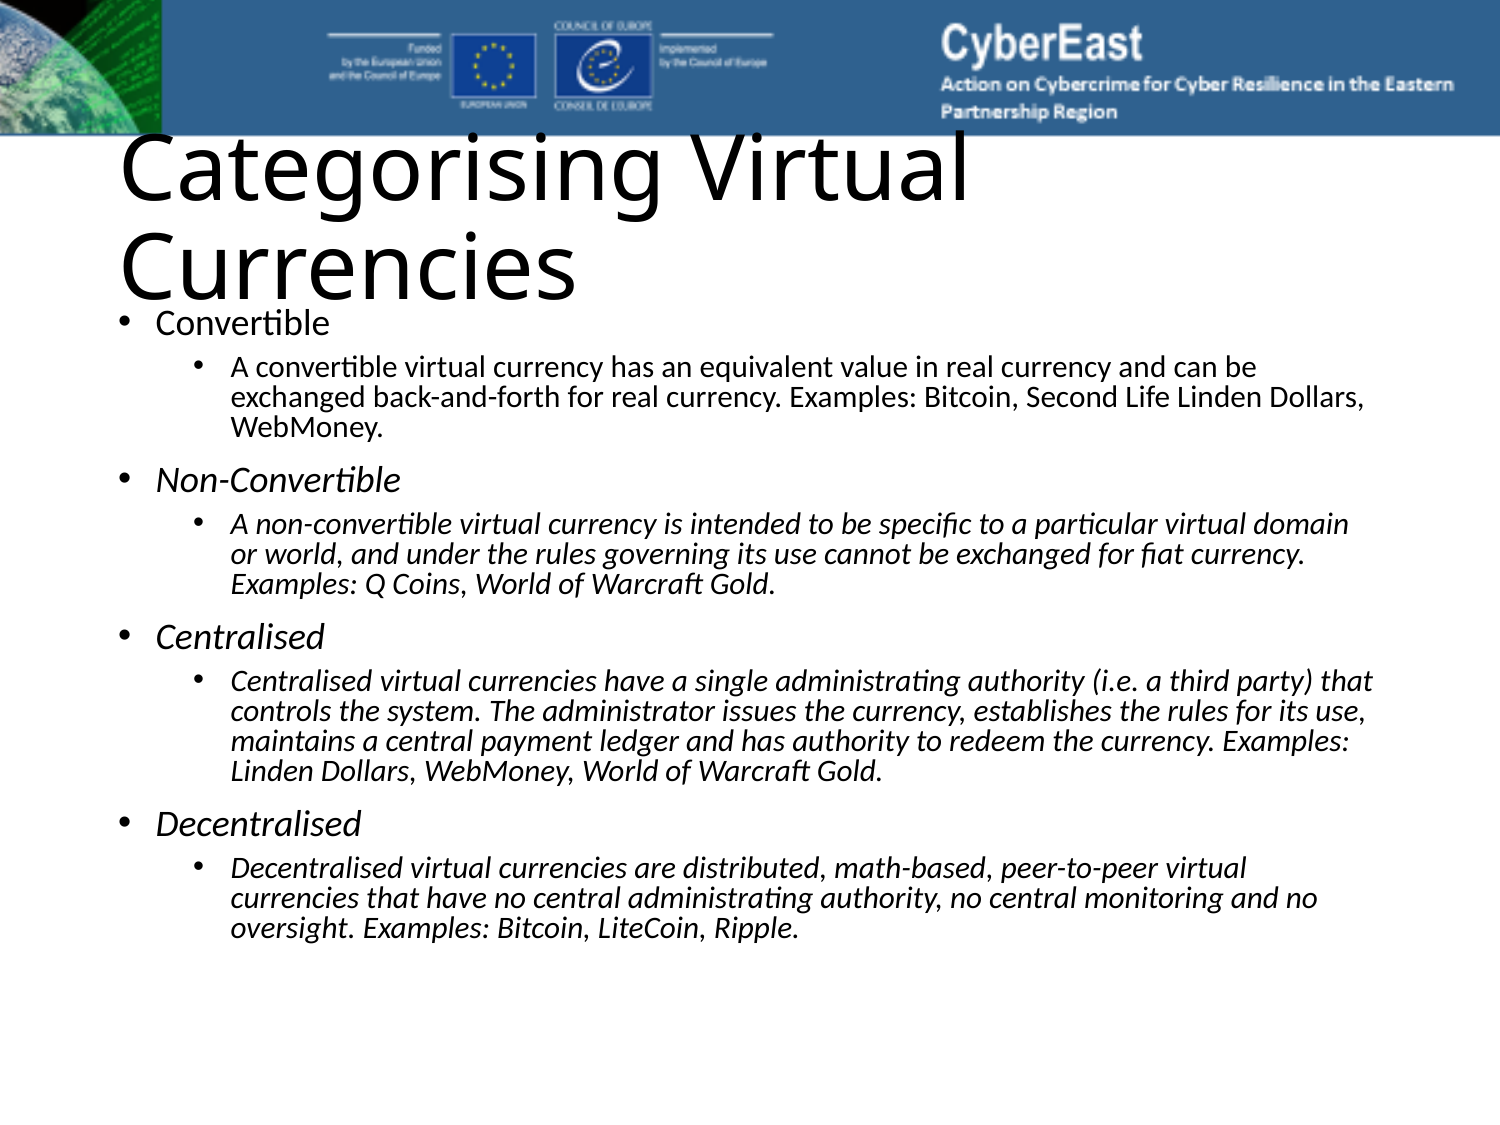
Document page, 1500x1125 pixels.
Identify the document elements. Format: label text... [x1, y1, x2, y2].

title Categorising Virtual Currencies [103, 111, 1397, 299]
list Convertible A convertible virtual currency has an equivalent value in real currency and can be exchanged back-and-forth for real currency. Examples: Bitcoin, Second Life Linden Dollars, WebMoney. Non-Convertible A non-convertible virtual currency is intended to be specific to a particular virtual domain or world, and under the rules governing its use cannot be exchanged for fiat currency. Examples: Q Coins, World of Warcraft Gold. Centralised Centralised virtual currencies have a single administrating authority (i.e. a third party) that controls the system. The administrator issues the currency, establishes the rules for its use, maintains a central payment ledger and has authority to redeem the currency. Examples: Linden Dollars, WebMoney, World of Warcraft Gold. Decentralised Decentralised virtual currencies are distributed, math-based, peer-to-peer virtual currencies that have no central administrating authority, no central monitoring and no oversight. Examples: Bitcoin, LiteCoin, Ripple. [103, 299, 1397, 1014]
picture [0, 0, 1500, 1125]
